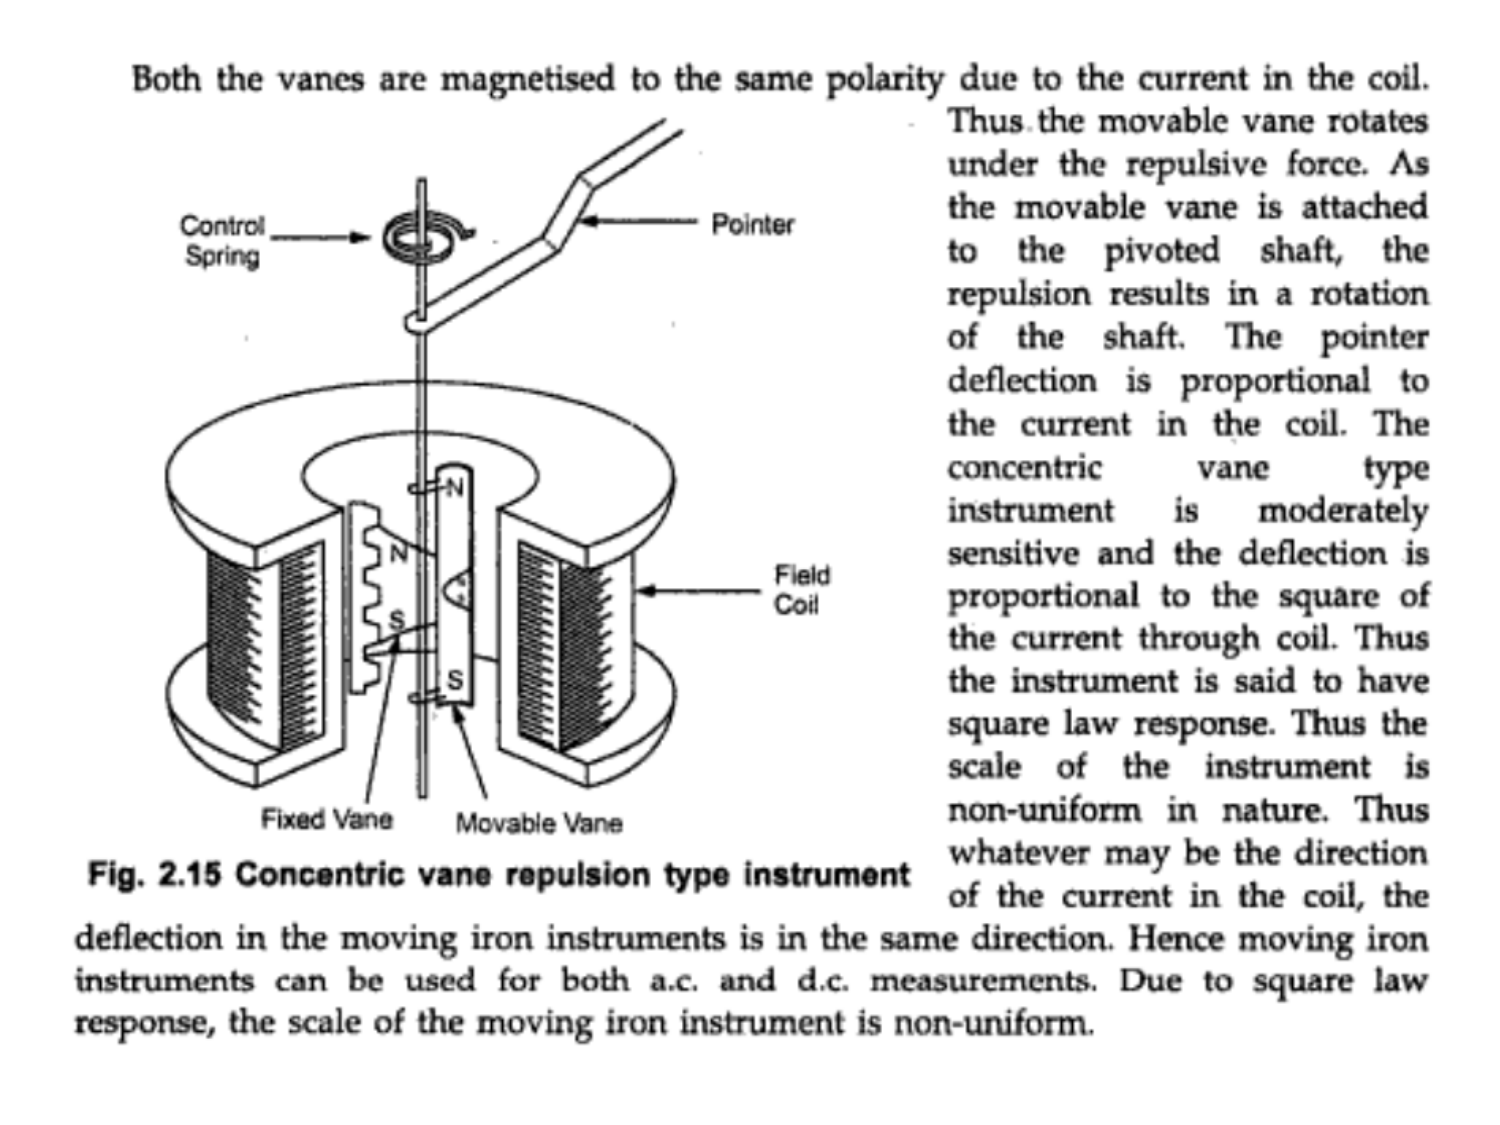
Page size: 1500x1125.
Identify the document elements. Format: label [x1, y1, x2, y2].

list [62, 49, 1463, 1063]
